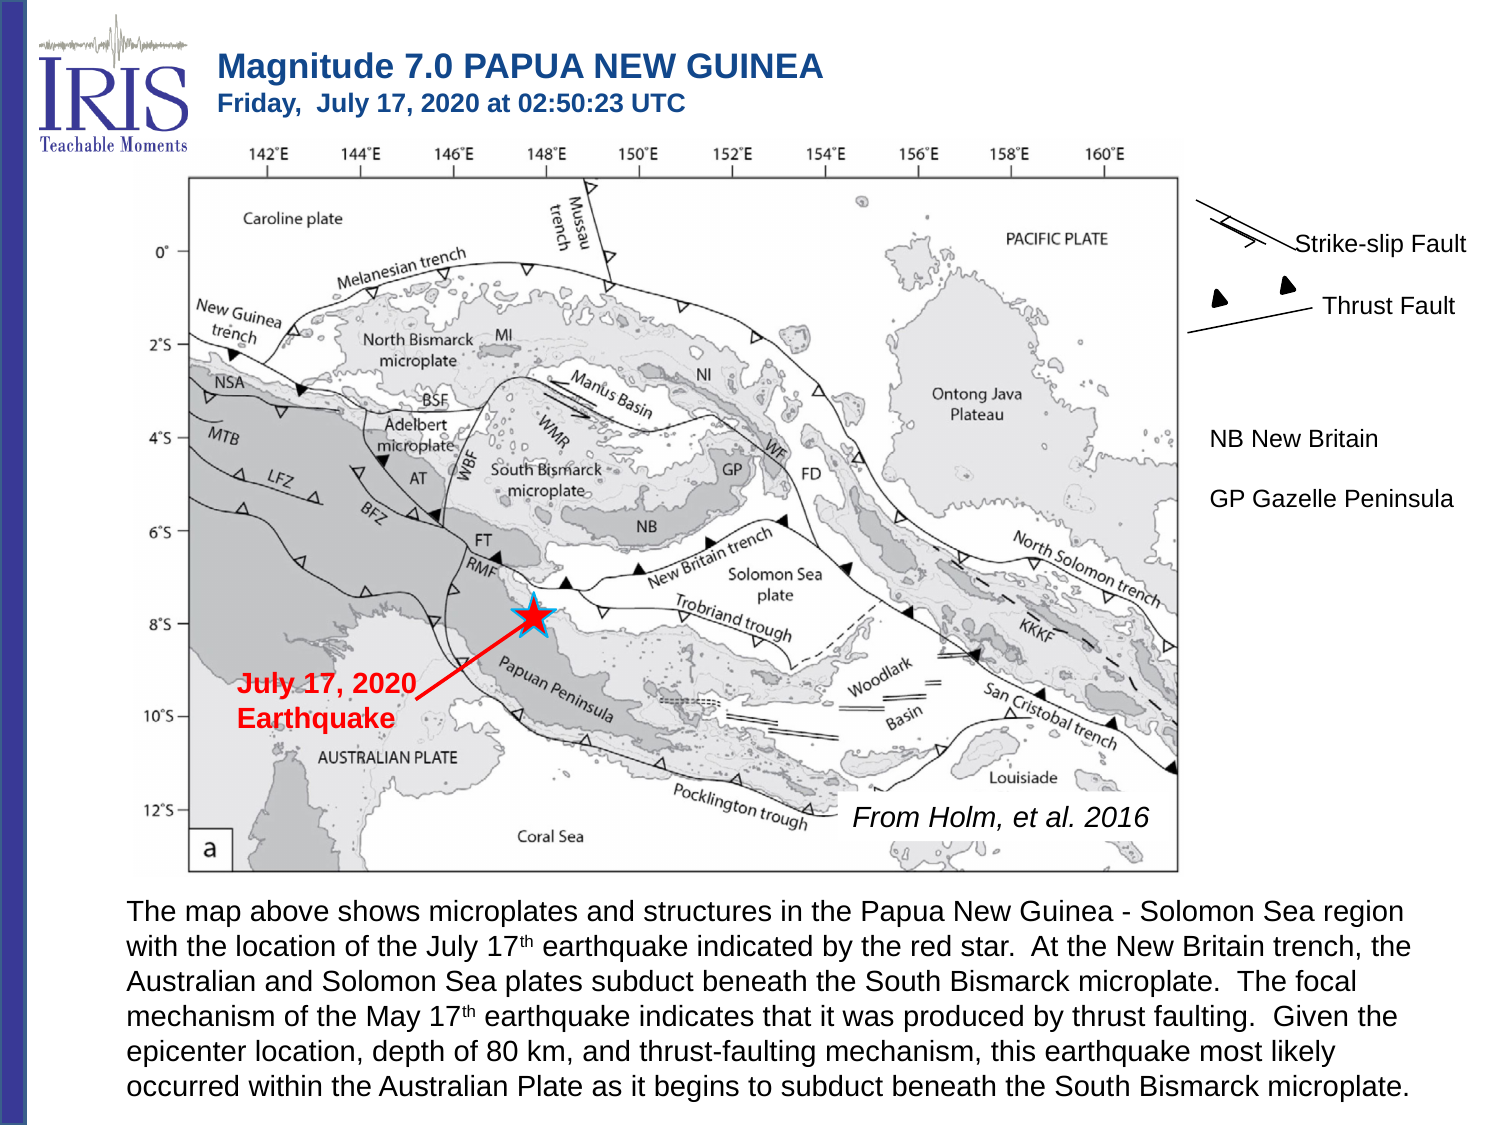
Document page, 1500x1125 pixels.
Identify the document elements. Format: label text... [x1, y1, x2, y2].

text_box Thrust Fault [1307, 282, 1472, 327]
text_box [1279, 275, 1297, 295]
text_box The map above shows microplates and structures in the Papua New Guinea - Solomon Sea region with the location of the July 17th earthquake indicated by the red star. At the New Britain trench, the Australian and Solomon Sea plates subduct beneath the South Bismarck microplate. The focal mechanism of the May 17th earthquake indicates that it was produced by thrust faulting. Given the epicenter location, depth of 80 km, and thrust-faulting mechanism, this earthquake most likely occurred within the Australian Plate as it begins to subduct beneath the South Bismarck microplate. [111, 885, 1461, 1110]
text_box [1211, 288, 1229, 306]
text_box Strike-slip Fault [1279, 219, 1500, 265]
text_box NB New Britain GP Gazelle Peninsula [1194, 384, 1472, 550]
text_box [0, 0, 27, 1125]
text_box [1209, 218, 1256, 242]
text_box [1187, 307, 1313, 333]
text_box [1195, 199, 1297, 251]
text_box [1220, 221, 1266, 245]
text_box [415, 616, 536, 700]
text_box Magnitude 7.0 PAPUA NEW GUINEA Friday, July 17, 2020 at 02:50:23 UTC [202, 0, 1499, 125]
picture [39, 12, 1184, 877]
